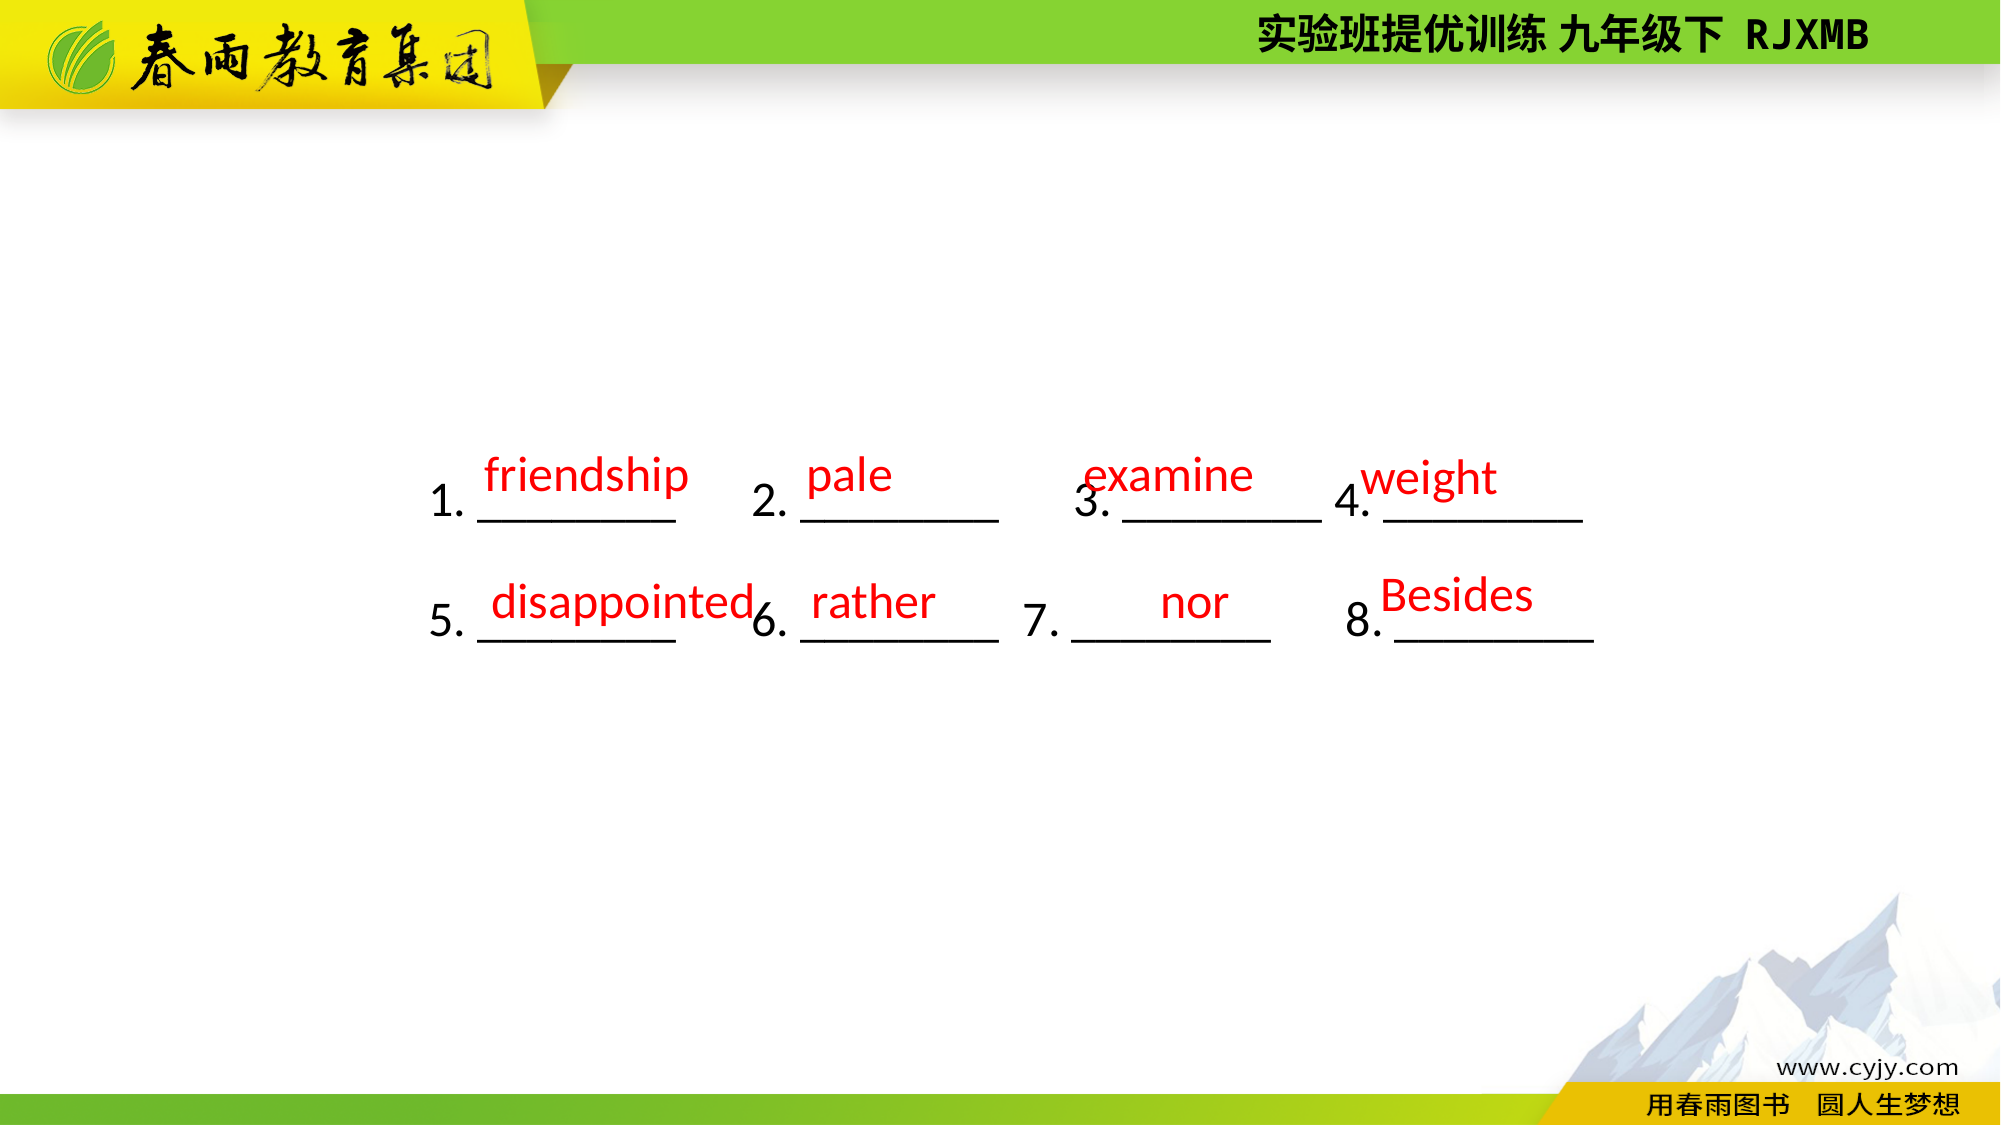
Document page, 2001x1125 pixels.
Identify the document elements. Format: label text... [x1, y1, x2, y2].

text_box 1. ________ 2. ________ 3. ________ 4. ________ 5. ________ 6. ________ 7. ________ 8. ________ [313, 399, 1670, 654]
text_box nor [1145, 561, 1245, 636]
text_box examine [1068, 433, 1270, 509]
text_box rather [797, 561, 953, 636]
text_box disappointed [465, 561, 771, 637]
text_box weight [1345, 436, 1514, 512]
text_box friendship [469, 433, 767, 509]
picture [0, 0, 2001, 1125]
text_box pale [791, 433, 909, 509]
text_box Besides [1365, 554, 1550, 629]
